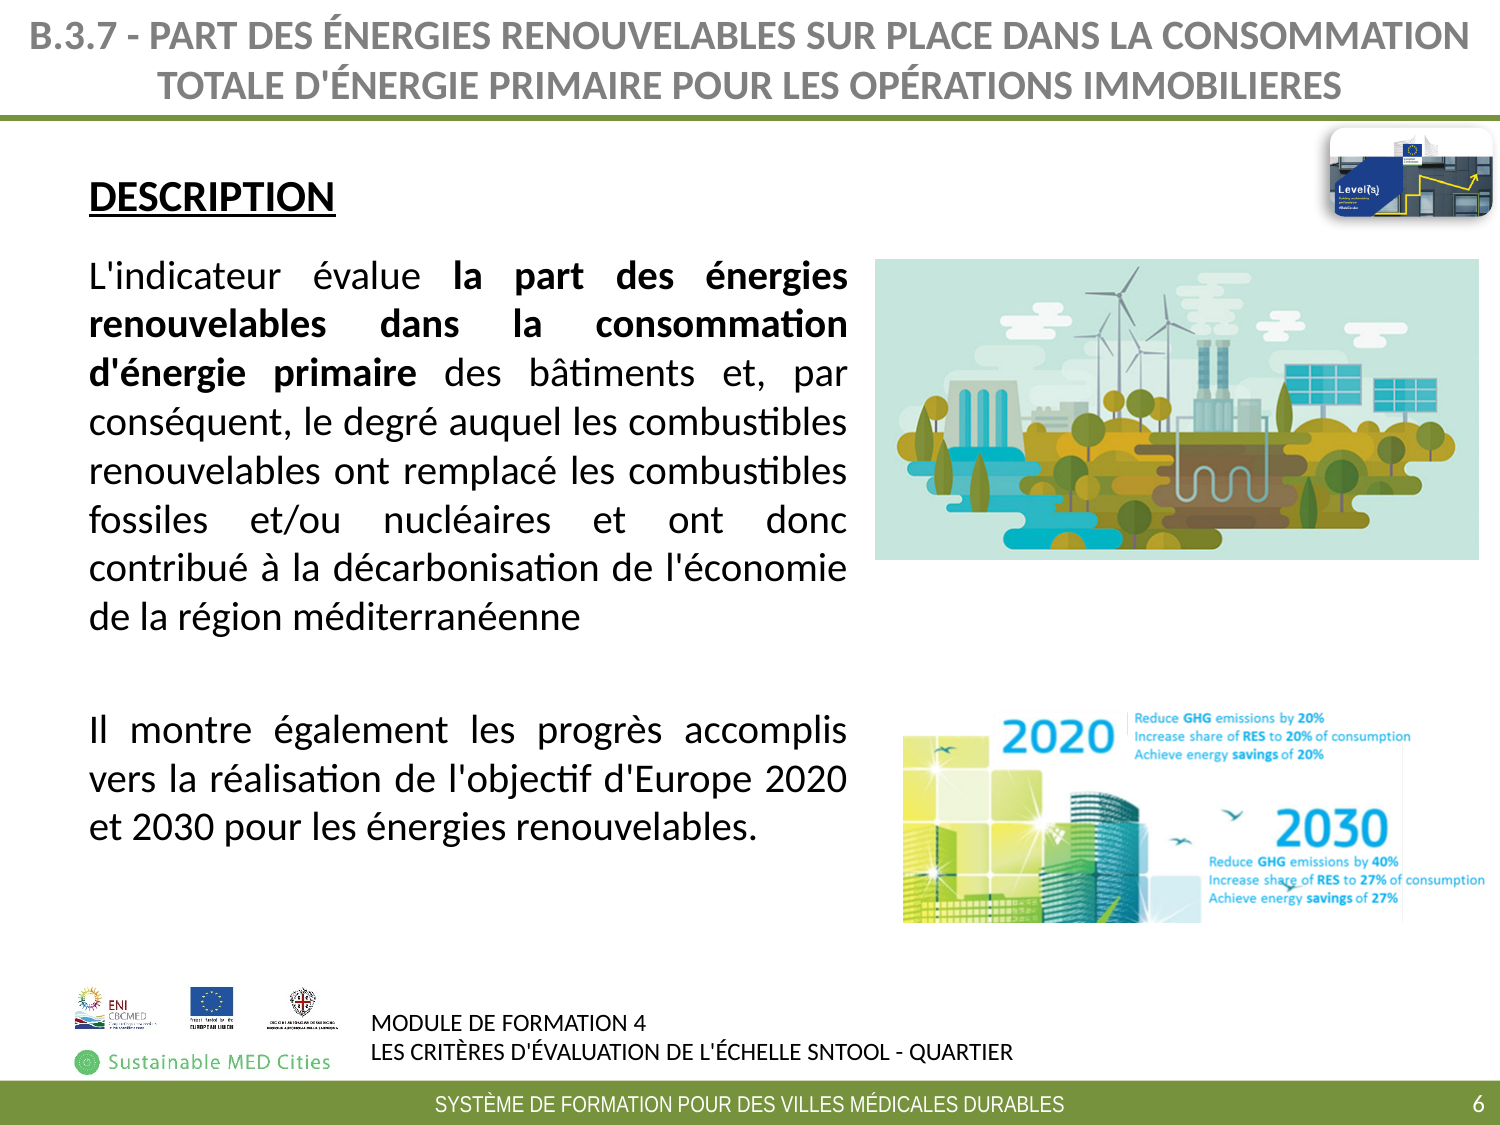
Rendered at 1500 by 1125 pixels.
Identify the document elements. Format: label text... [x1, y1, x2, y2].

title B.3.7 - PART DES ÉNERGIES RENOUVELABLES SUR PLACE DANS LA CONSOMMATION TOTALE D'ÉNERGIE PRIMAIRE POUR LES OPÉRATIONS IMMOBILIERES [0, 0, 1500, 117]
picture [874, 259, 1479, 560]
slide_number ‹#› [1149, 1079, 1500, 1125]
picture [1329, 127, 1493, 217]
picture [903, 704, 1500, 923]
picture [62, 978, 356, 1080]
list DESCRIPTION L'indicateur évalue la part des énergies renouvelables dans la consommation d'énergie primaire des bâtiments et, par conséquent, le degré auquel les combustibles renouvelables ont remplacé les combustibles fossiles et/ou nucléaires et ont donc contribué à la décarbonisation de l'économie de la région méditerranéenne Il montre également les progrès accomplis vers la réalisation de l'objectif d'Europe 2020 et 2030 pour les énergies renouvelables. [73, 159, 864, 902]
